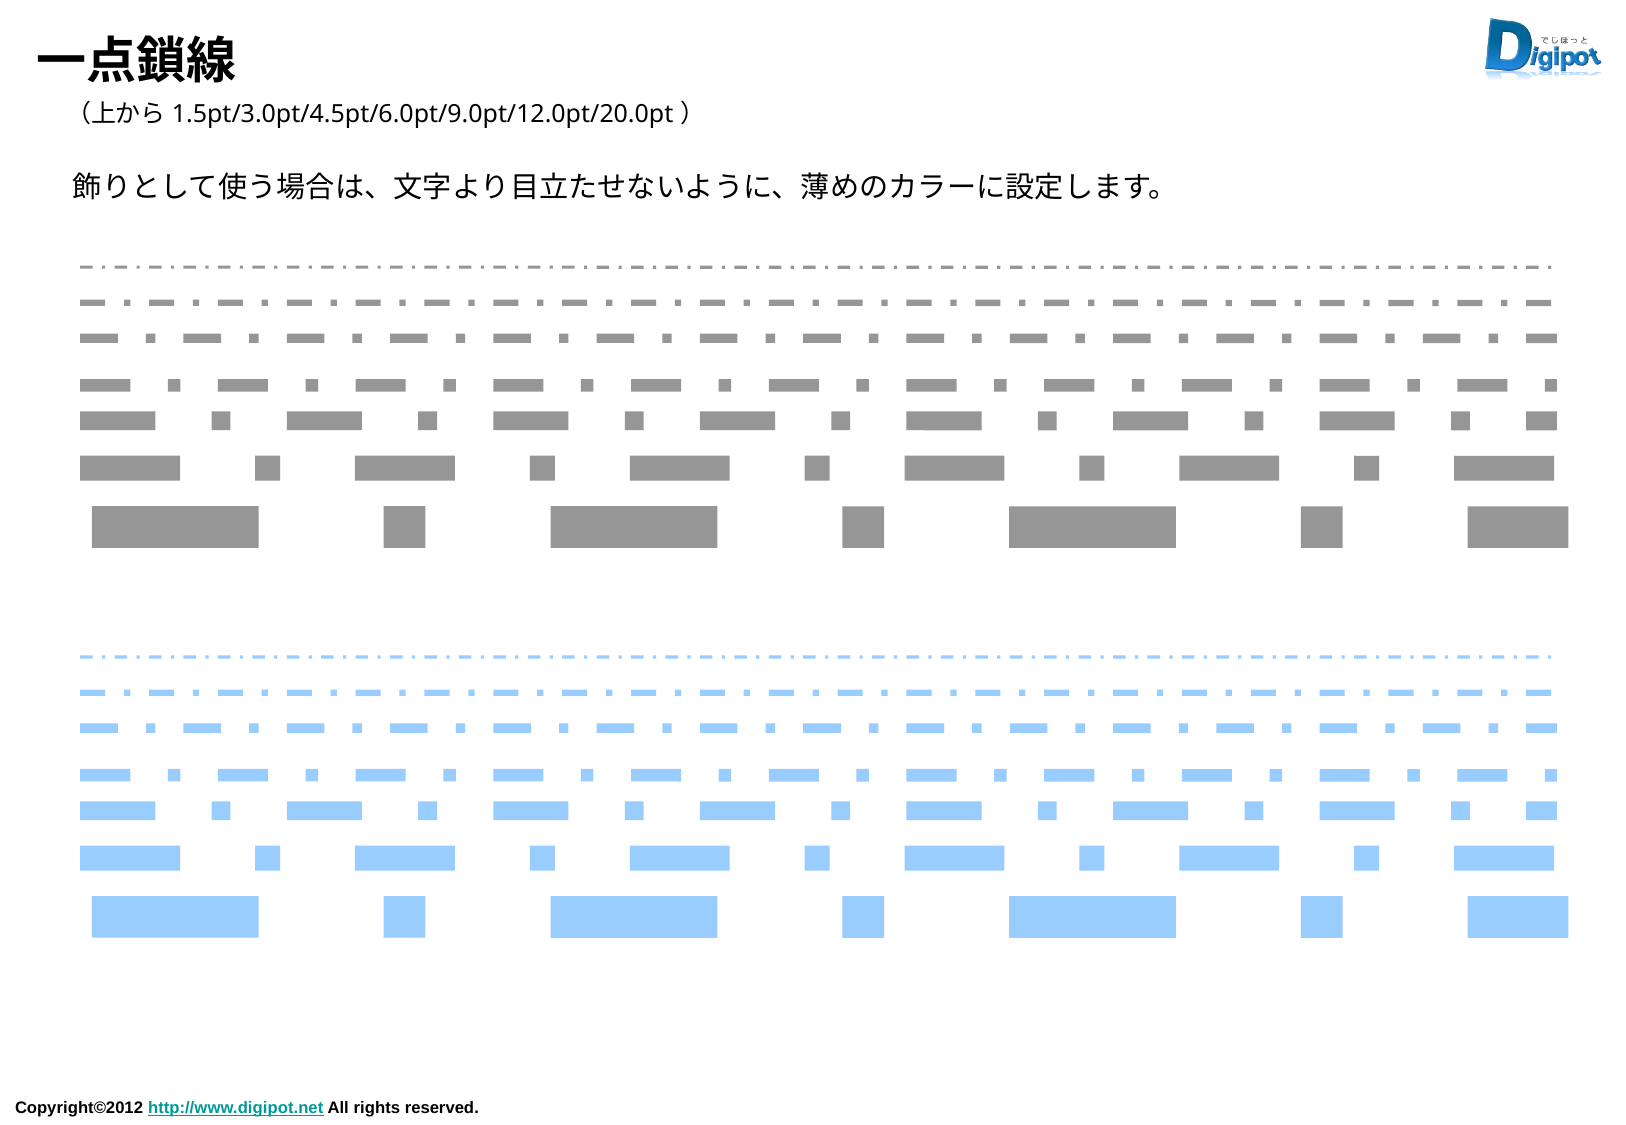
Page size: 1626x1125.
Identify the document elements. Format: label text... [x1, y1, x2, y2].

title 一点鎖線 [21, 19, 881, 98]
picture [1485, 18, 1602, 82]
text_box （上から1.5pt/3.0pt/4.5pt/6.0pt/9.0pt/12.0pt/20.0pt） [51, 90, 721, 135]
text_box 飾りとして使う場合は、文字より目立たせないように、薄めのカラーに設定します。 [58, 160, 1194, 211]
